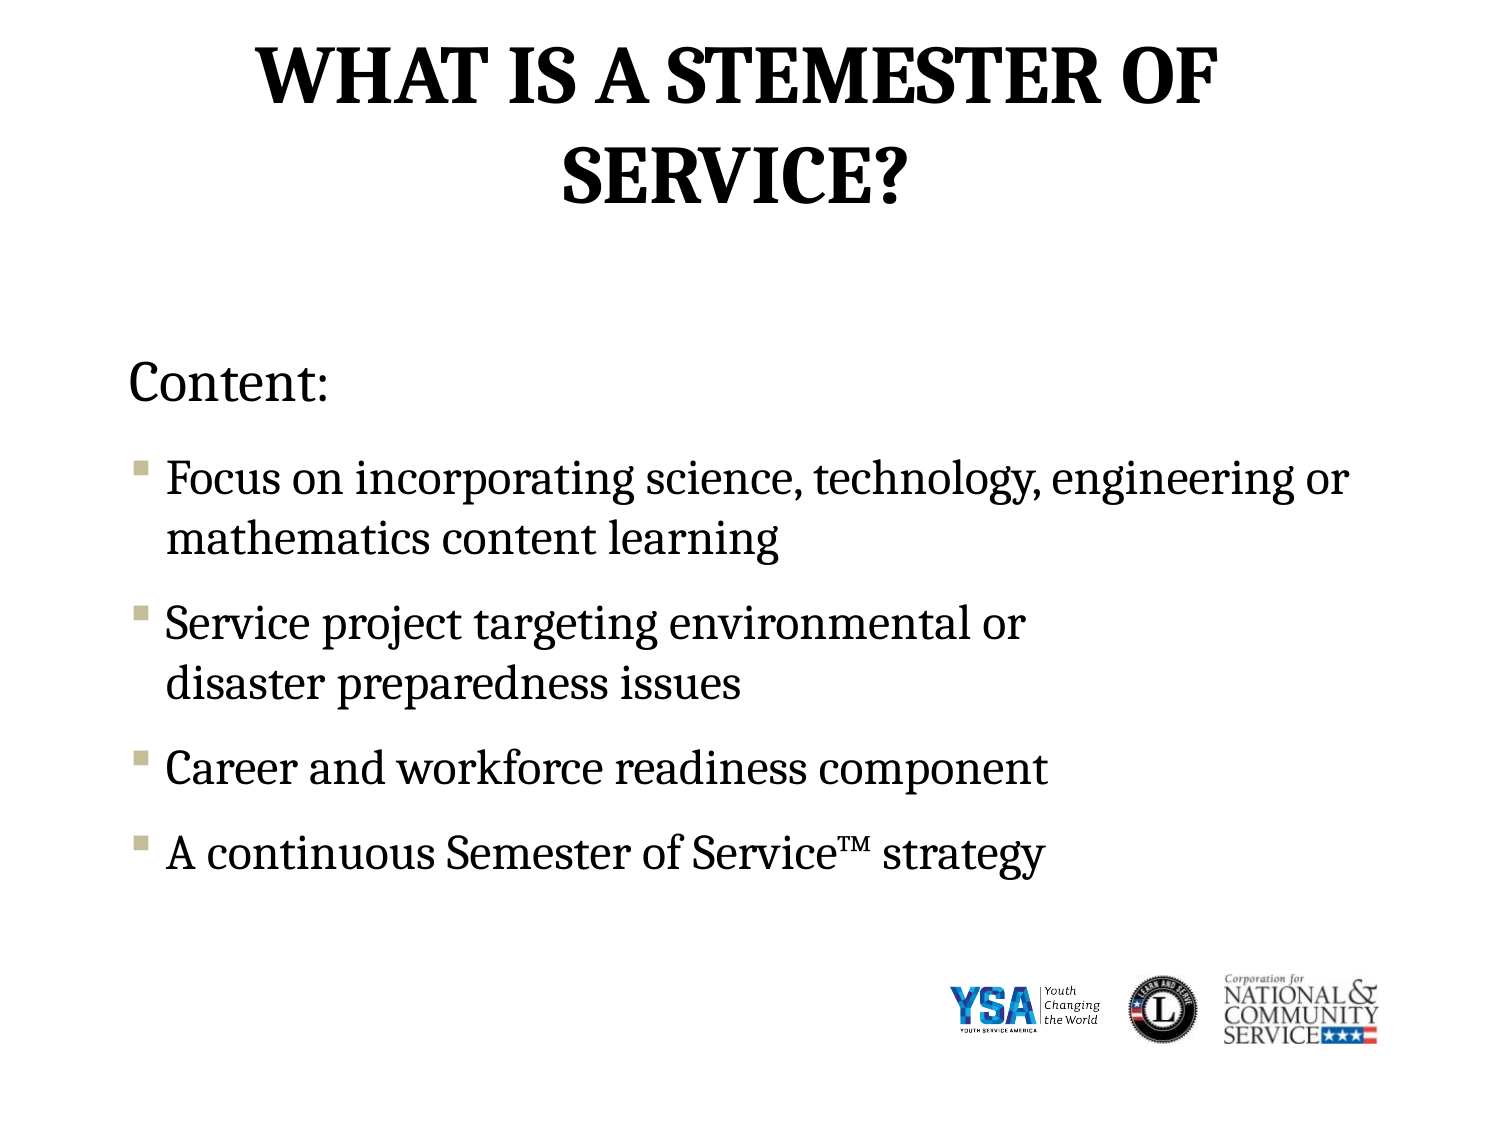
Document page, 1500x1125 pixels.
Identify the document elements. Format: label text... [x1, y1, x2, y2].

text_box Content: [114, 324, 1415, 420]
picture [949, 985, 1101, 1033]
picture [1128, 974, 1198, 1045]
picture [1224, 974, 1379, 1044]
text_box What is a STEMester of Service? [87, 132, 1388, 228]
text_box Focus on incorporating science, technology, engineering or mathematics content learning Service project targeting environmental or disaster preparedness issues Career and workforce readiness component A continuous Semester of Service™ strategy [114, 437, 1409, 888]
